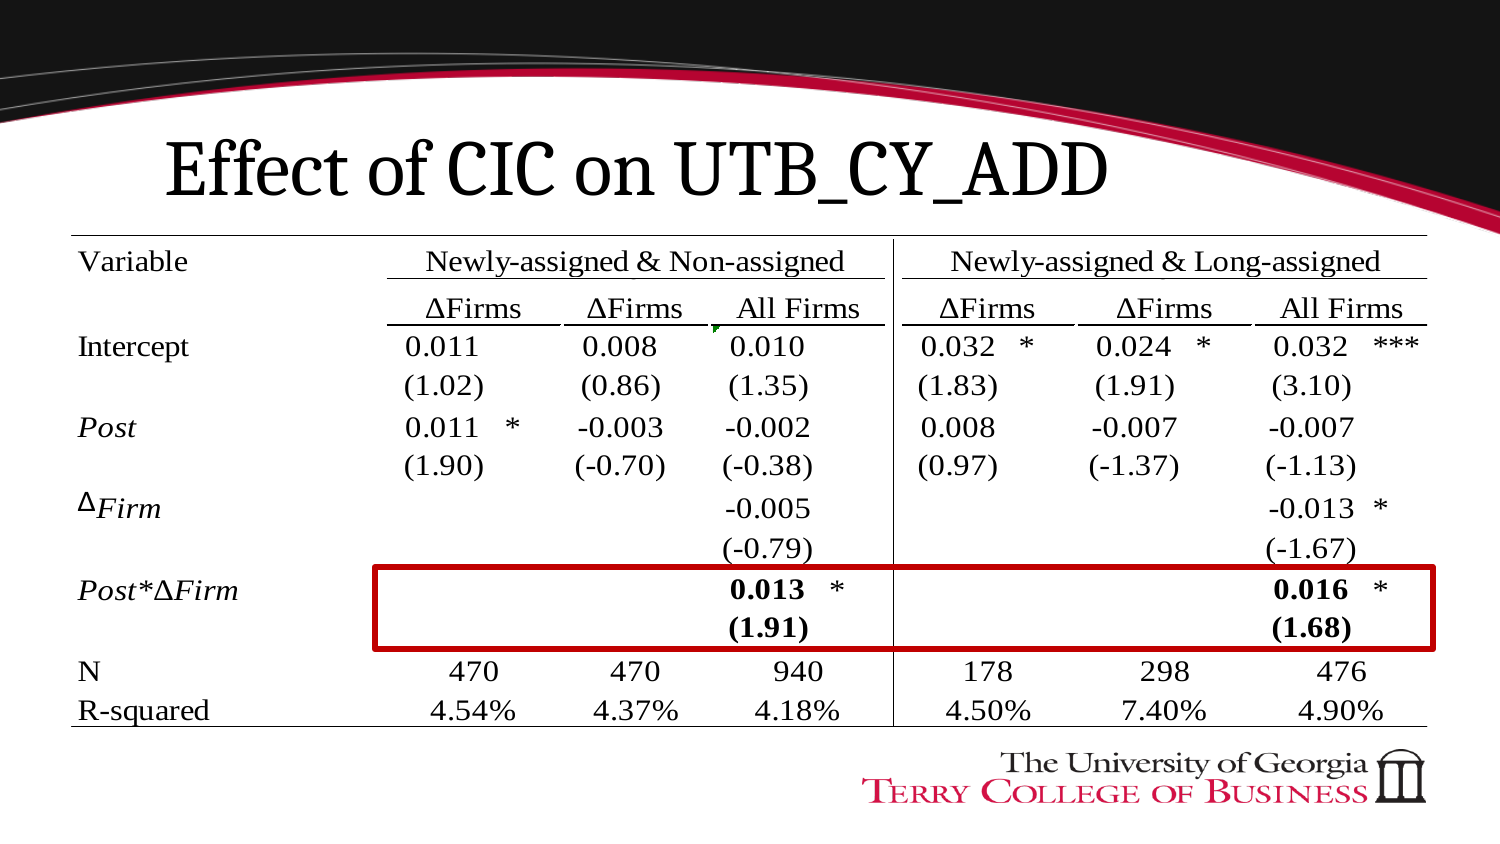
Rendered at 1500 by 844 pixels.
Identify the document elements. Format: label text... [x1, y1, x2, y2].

title Effect of CIC on UTB_CY_ADD [0, 93, 1313, 235]
picture [862, 749, 1426, 803]
picture [0, 0, 1500, 728]
